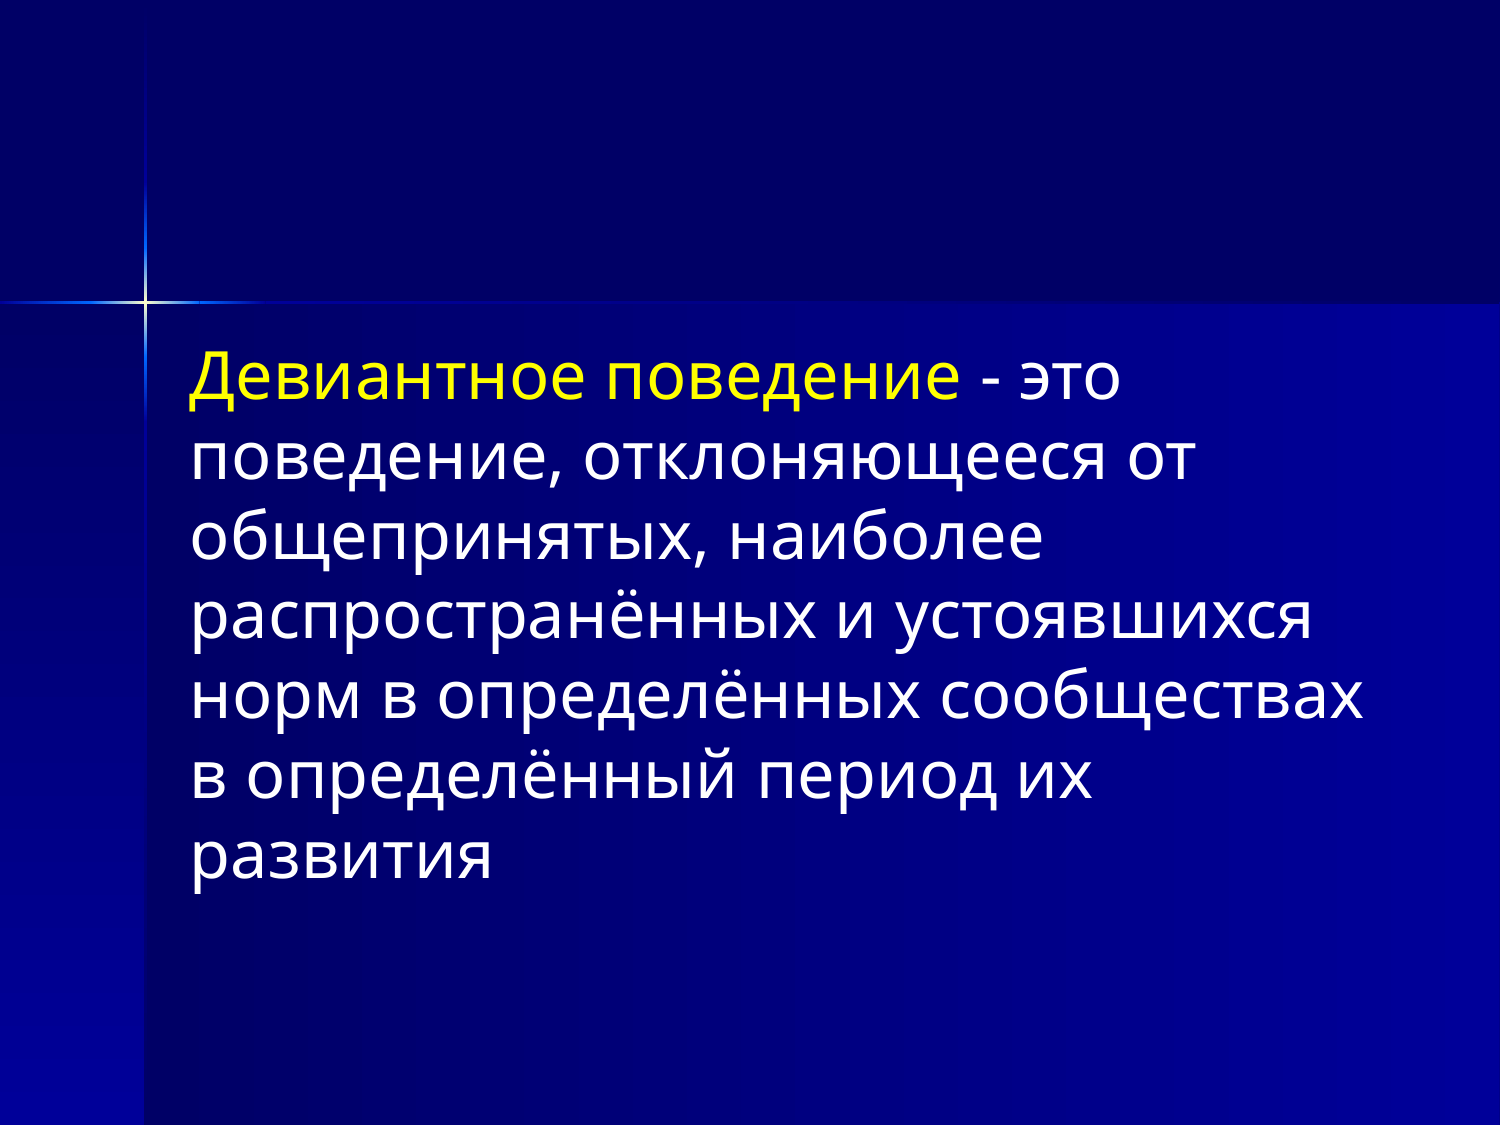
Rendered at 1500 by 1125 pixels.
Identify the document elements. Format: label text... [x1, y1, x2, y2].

list Девиантное поведение - это поведение, отклоняющееся от общепринятых, наиболее распространённых и устоявшихся норм в определённых сообществах в определённый период их развития [174, 324, 1413, 1000]
